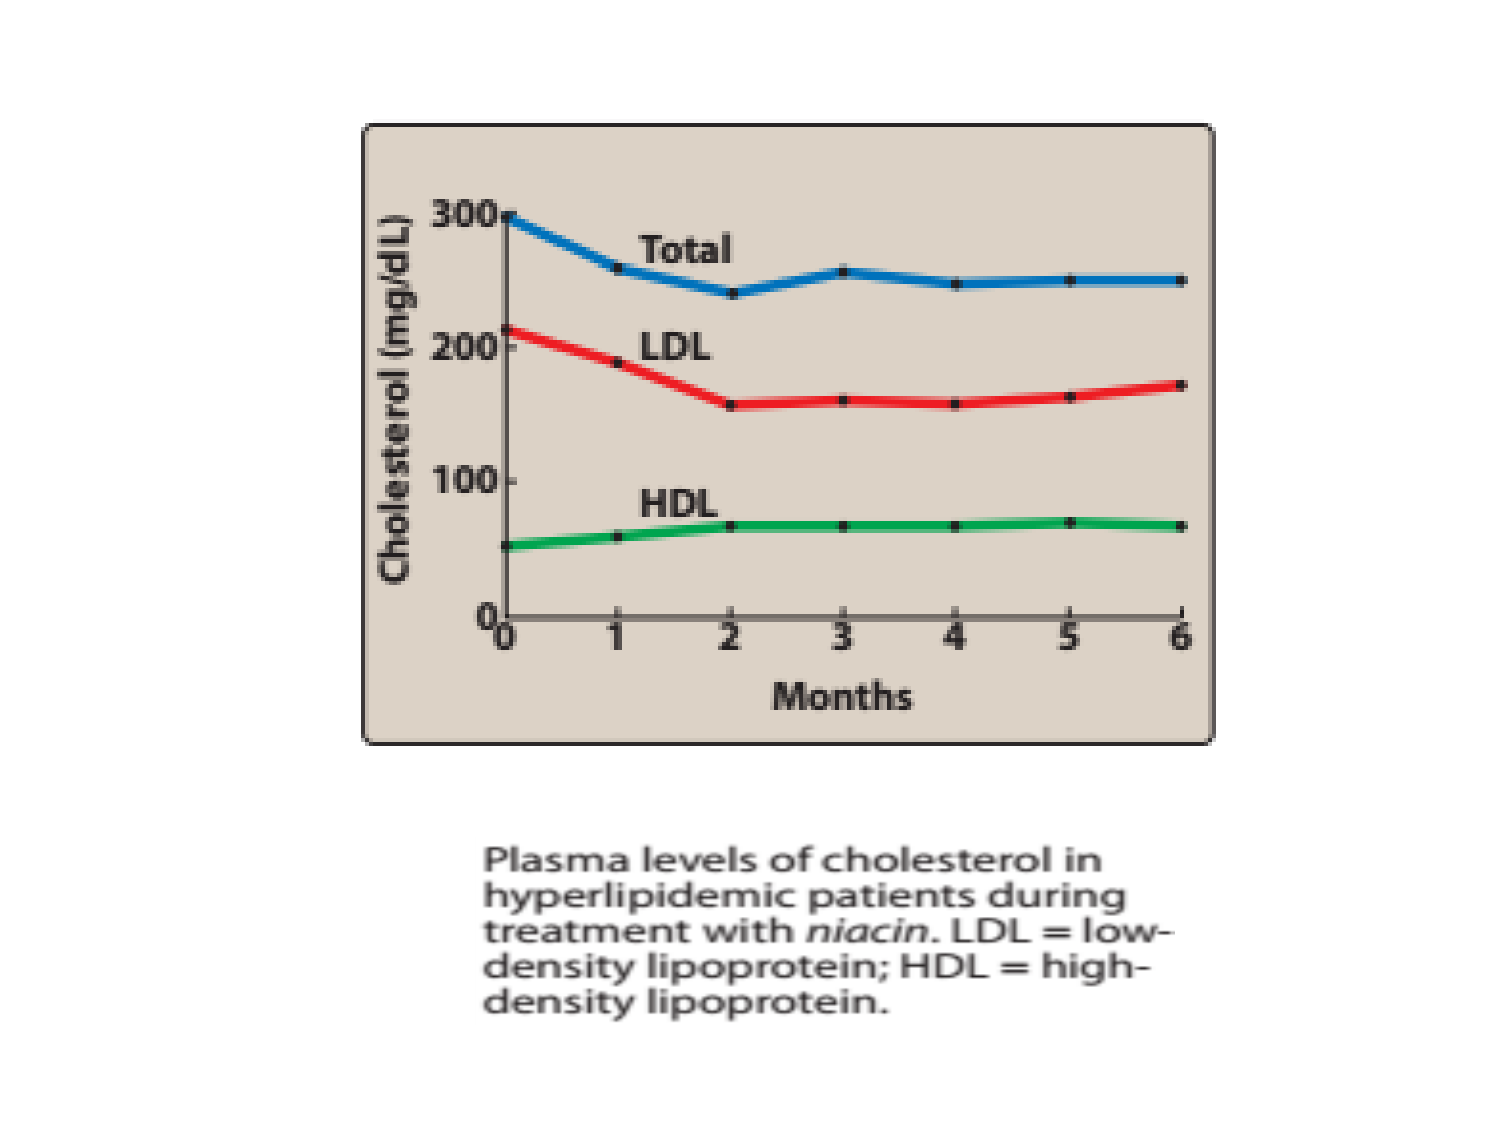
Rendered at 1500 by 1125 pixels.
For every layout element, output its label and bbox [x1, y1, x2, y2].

picture [474, 837, 1176, 1026]
picture [337, 99, 1237, 763]
